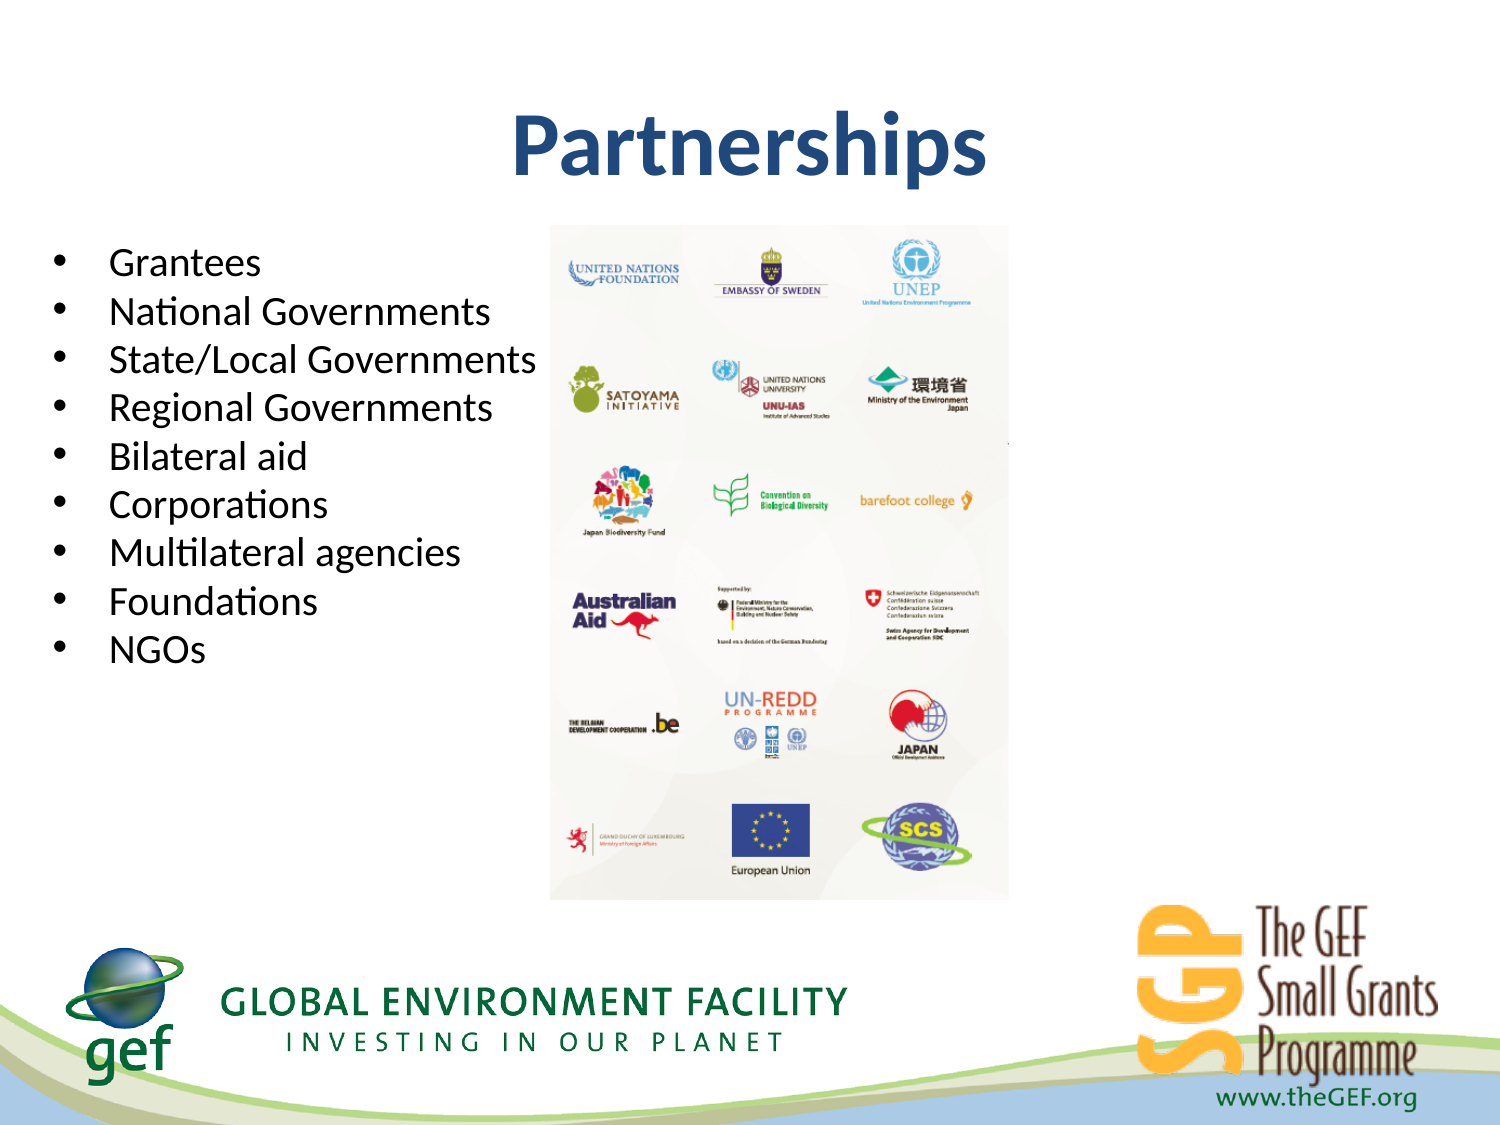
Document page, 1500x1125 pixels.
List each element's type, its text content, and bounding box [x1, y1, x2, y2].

picture [549, 224, 1009, 901]
title Partnerships [74, 44, 1426, 233]
picture [0, 904, 1500, 1125]
list Grantees National Governments State/Local Governments Regional Governments Bilateral aid Corporations Multilateral agencies Foundations NGOs [37, 237, 613, 1051]
